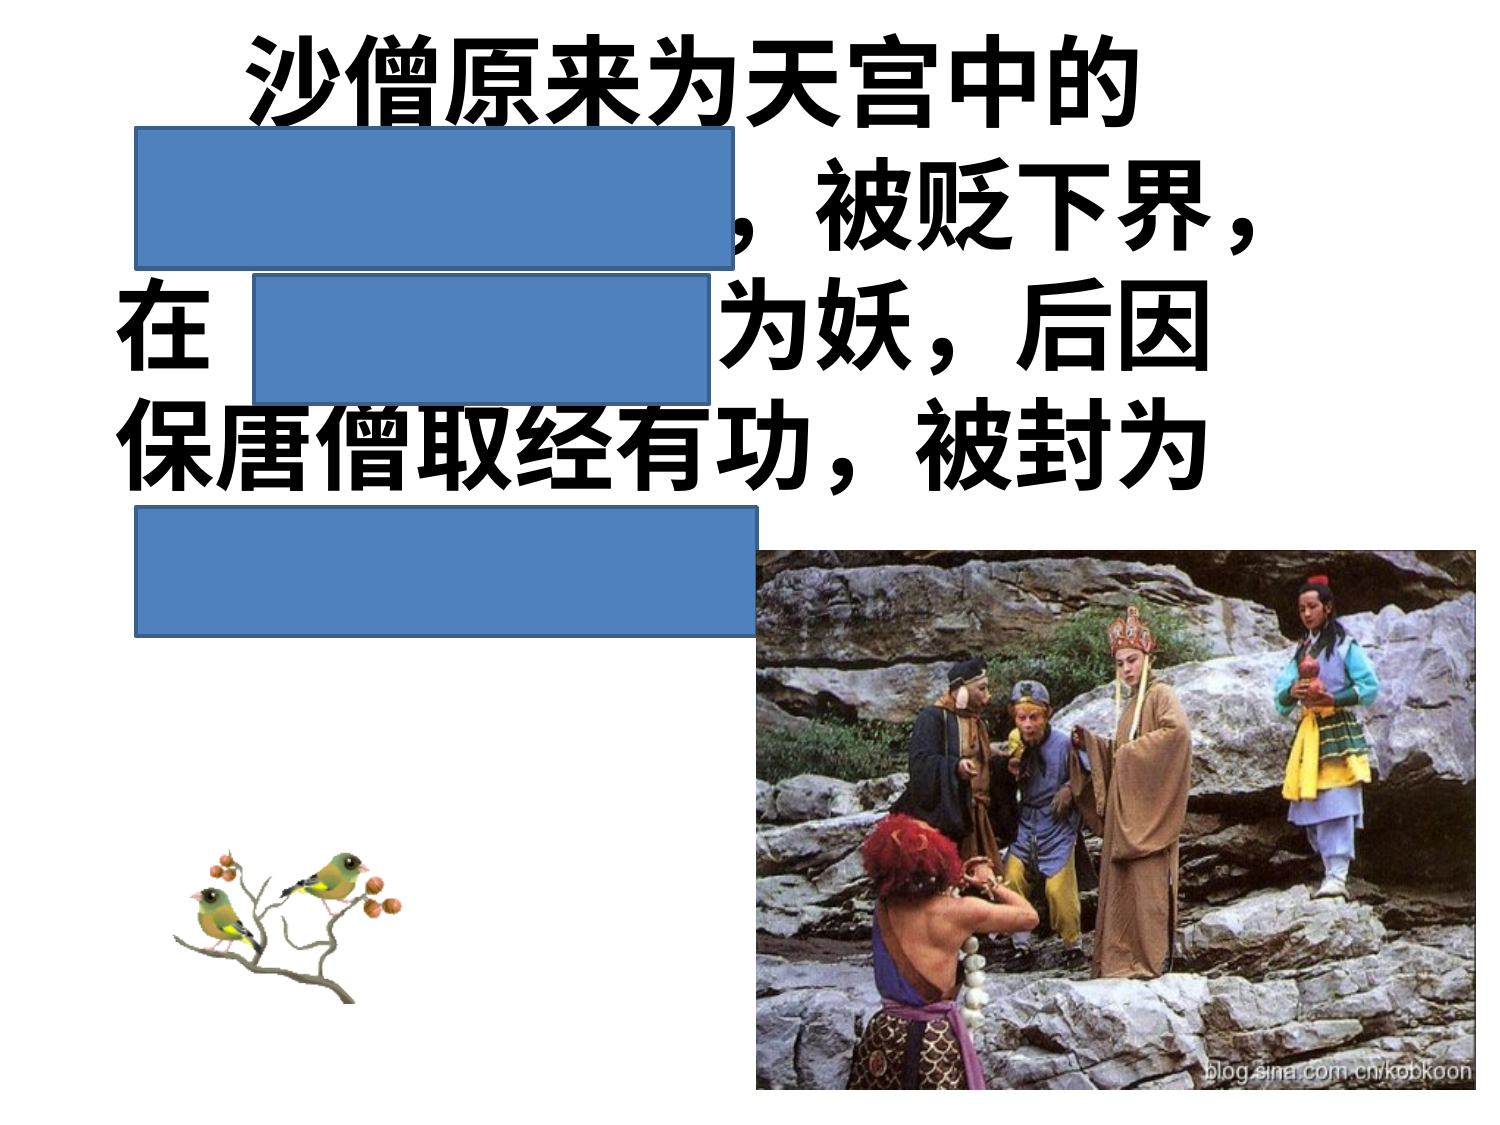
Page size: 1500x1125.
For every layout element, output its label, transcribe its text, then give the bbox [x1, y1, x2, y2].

text_box [252, 273, 711, 406]
picture [170, 845, 406, 1004]
text_box [134, 505, 759, 638]
text_box [134, 126, 735, 271]
picture [756, 550, 1477, 1090]
text_box 沙僧原来为天宫中的 （卷帘大将），被贬下界，在（流沙河）为妖，后因保唐僧取经有功，被封为（金身罗汉）。 [100, 0, 1317, 630]
